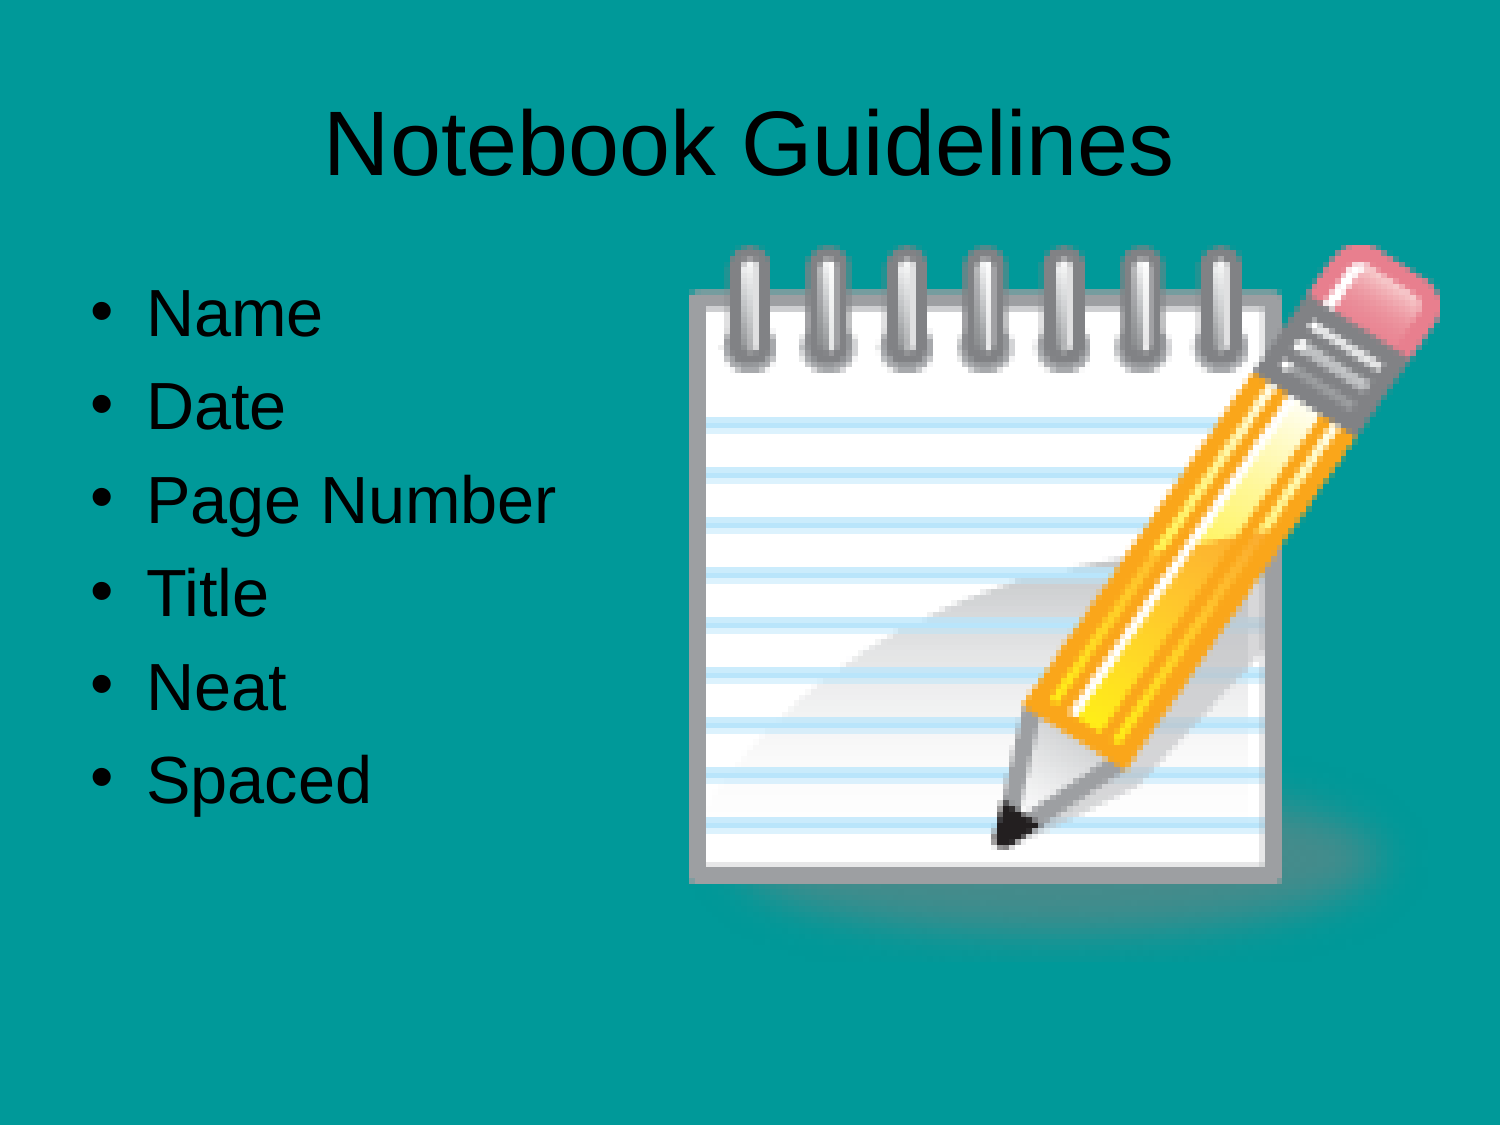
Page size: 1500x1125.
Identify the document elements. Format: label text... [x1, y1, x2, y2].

list Name Date Page Number Title Neat Spaced [75, 262, 1425, 1005]
picture [637, 162, 1476, 962]
title Notebook Guidelines [75, 45, 1425, 233]
